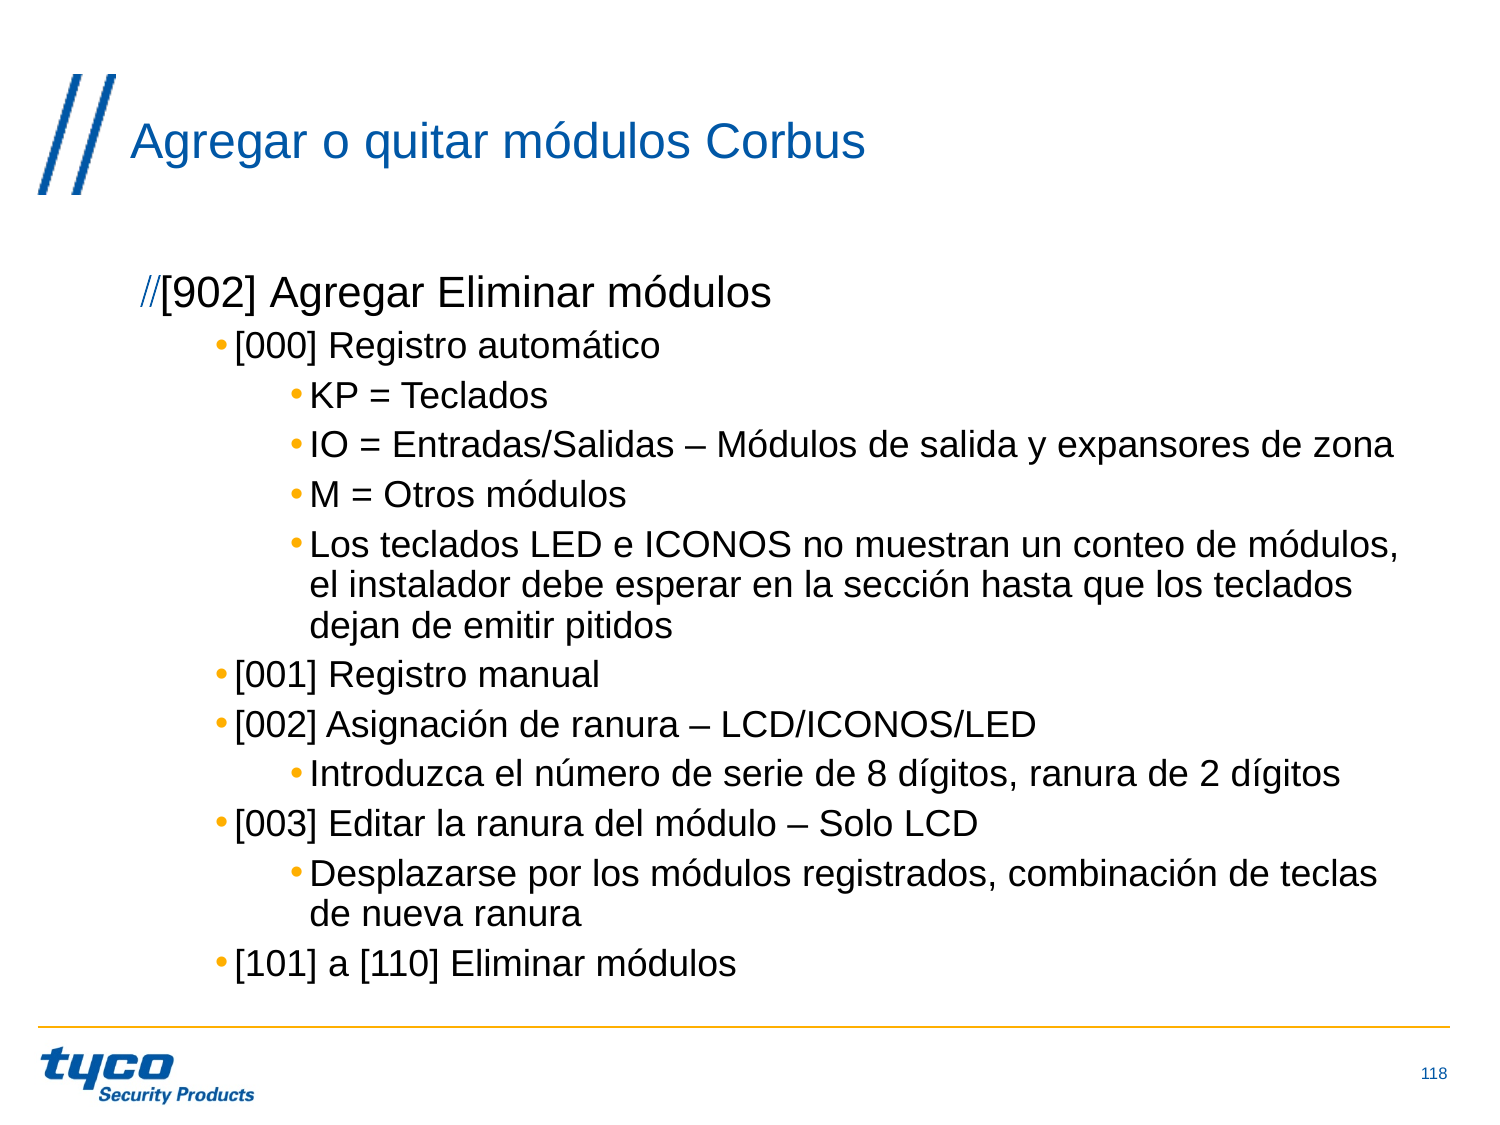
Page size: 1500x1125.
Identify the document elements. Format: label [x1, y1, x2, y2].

title [115, 44, 1426, 233]
list [124, 262, 1426, 976]
text_box [97, 1061, 228, 1091]
slide_number [1387, 1042, 1463, 1103]
picture [37, 74, 115, 195]
picture [34, 1040, 260, 1107]
picture [140, 275, 171, 307]
